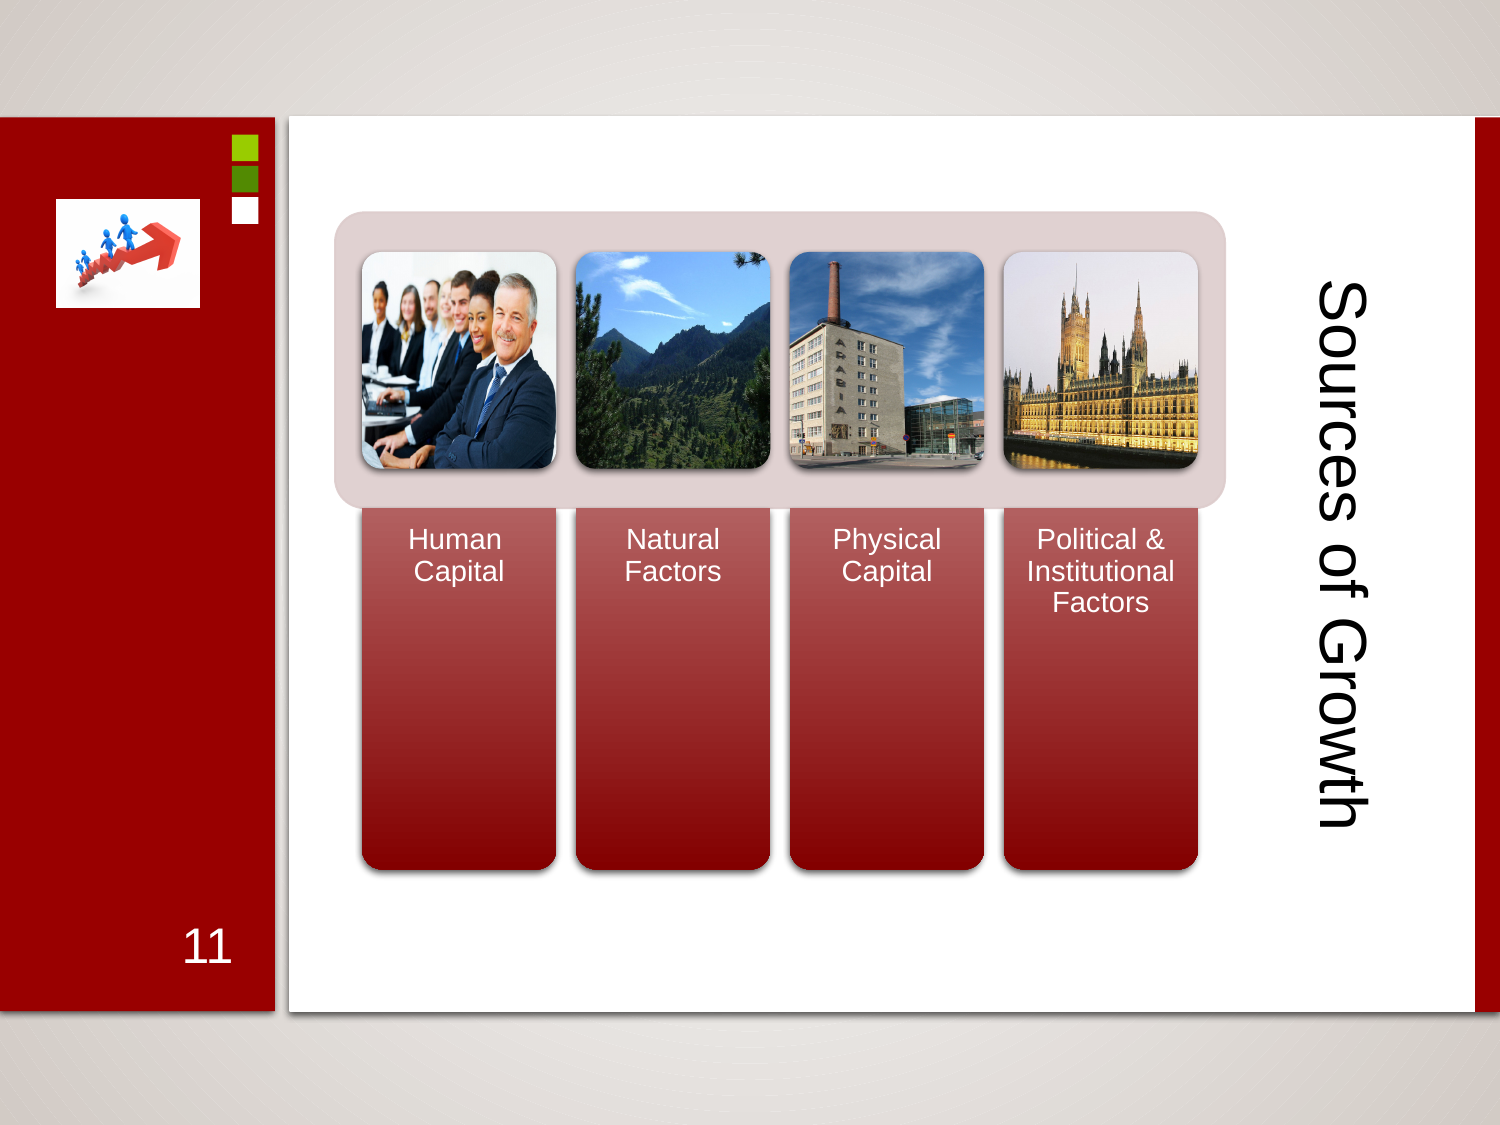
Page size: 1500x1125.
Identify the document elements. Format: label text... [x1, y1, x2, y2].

picture [56, 199, 201, 308]
slide_number 11 [56, 893, 249, 994]
picture [334, 211, 1226, 870]
title Sources of Growth [1241, 150, 1452, 960]
